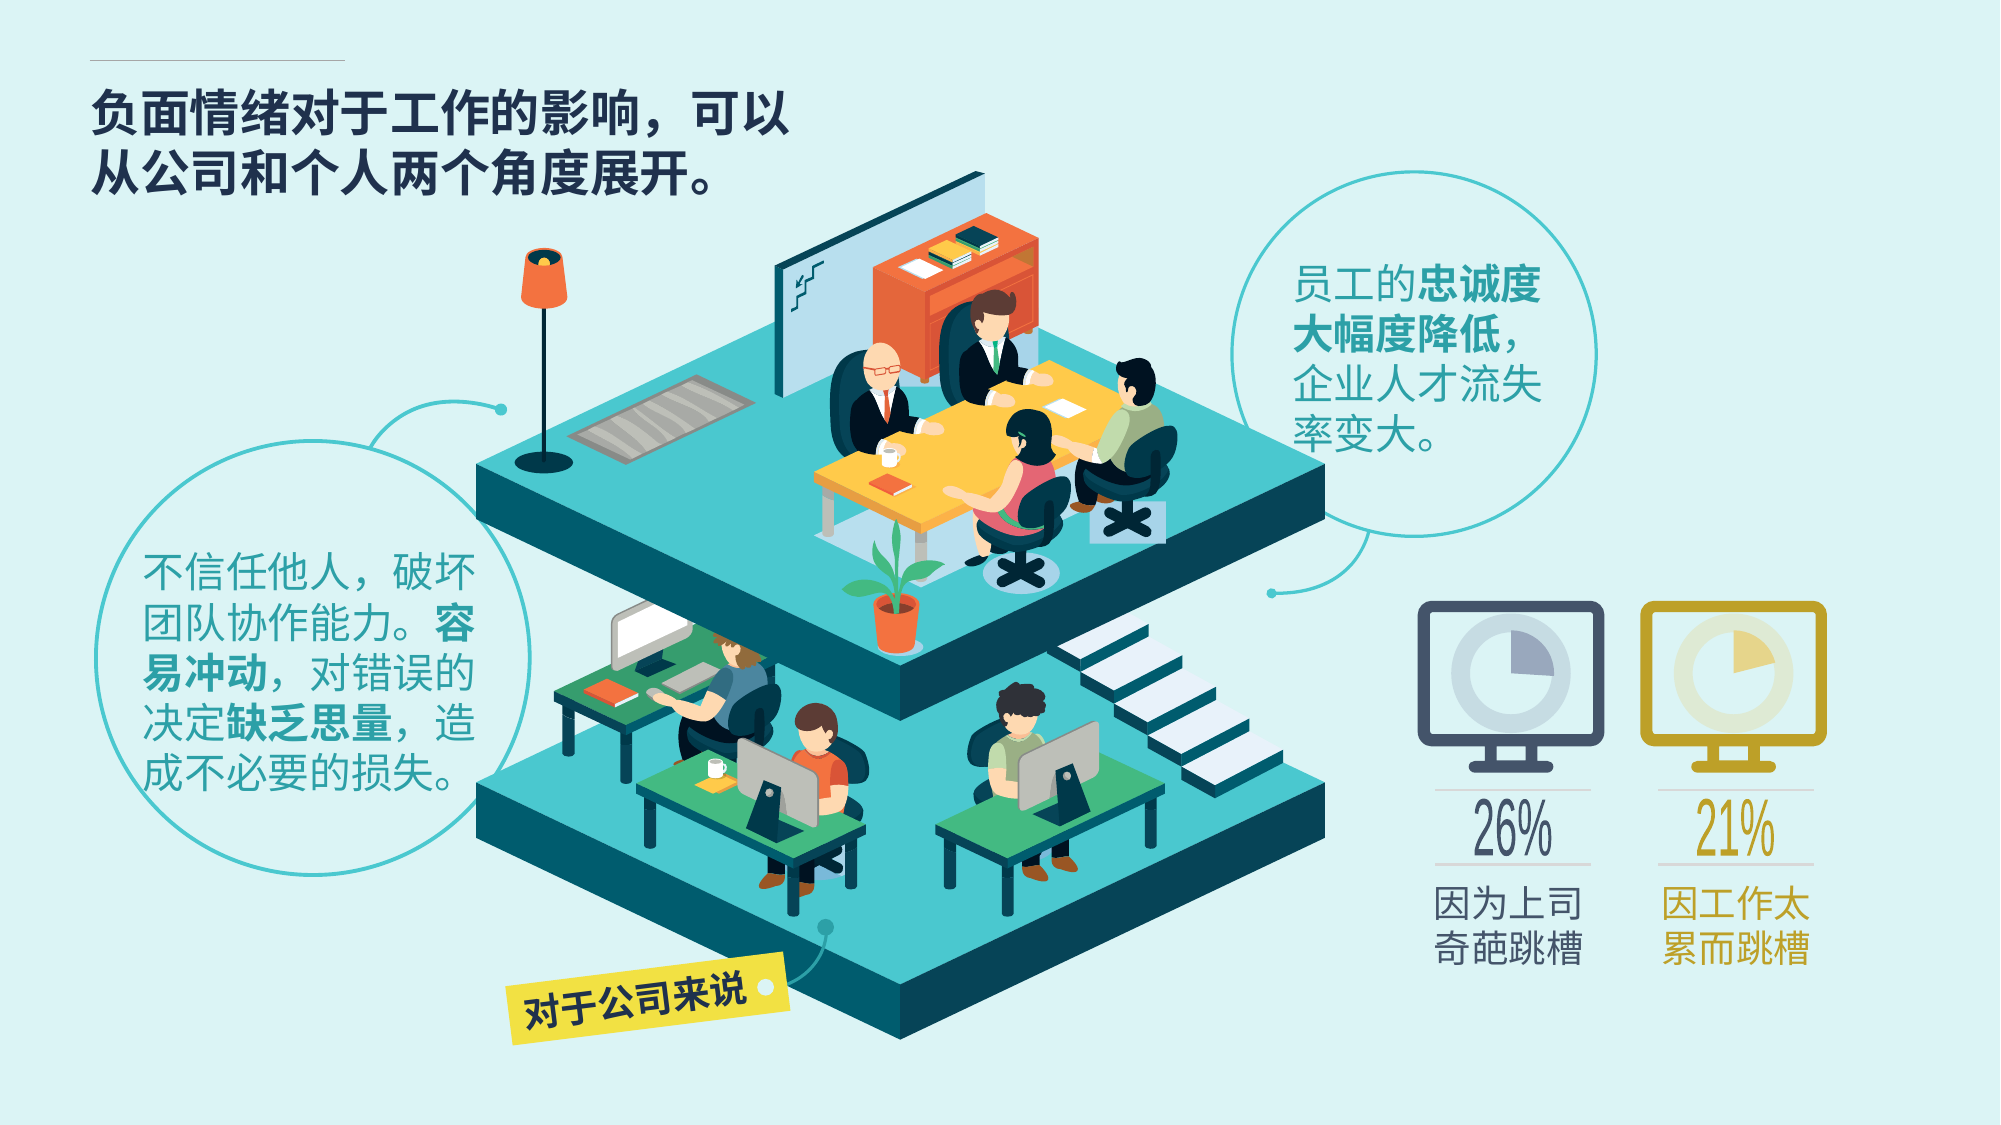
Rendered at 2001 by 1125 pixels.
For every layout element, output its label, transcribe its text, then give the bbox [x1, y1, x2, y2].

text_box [1417, 600, 1615, 979]
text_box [1230, 170, 1598, 599]
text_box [1640, 600, 1842, 979]
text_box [476, 171, 1325, 1040]
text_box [507, 918, 835, 1030]
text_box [101, 369, 476, 878]
text_box 负面情绪对于工作的影响，可以从公司和个人两个角度展开。 [75, 74, 853, 209]
